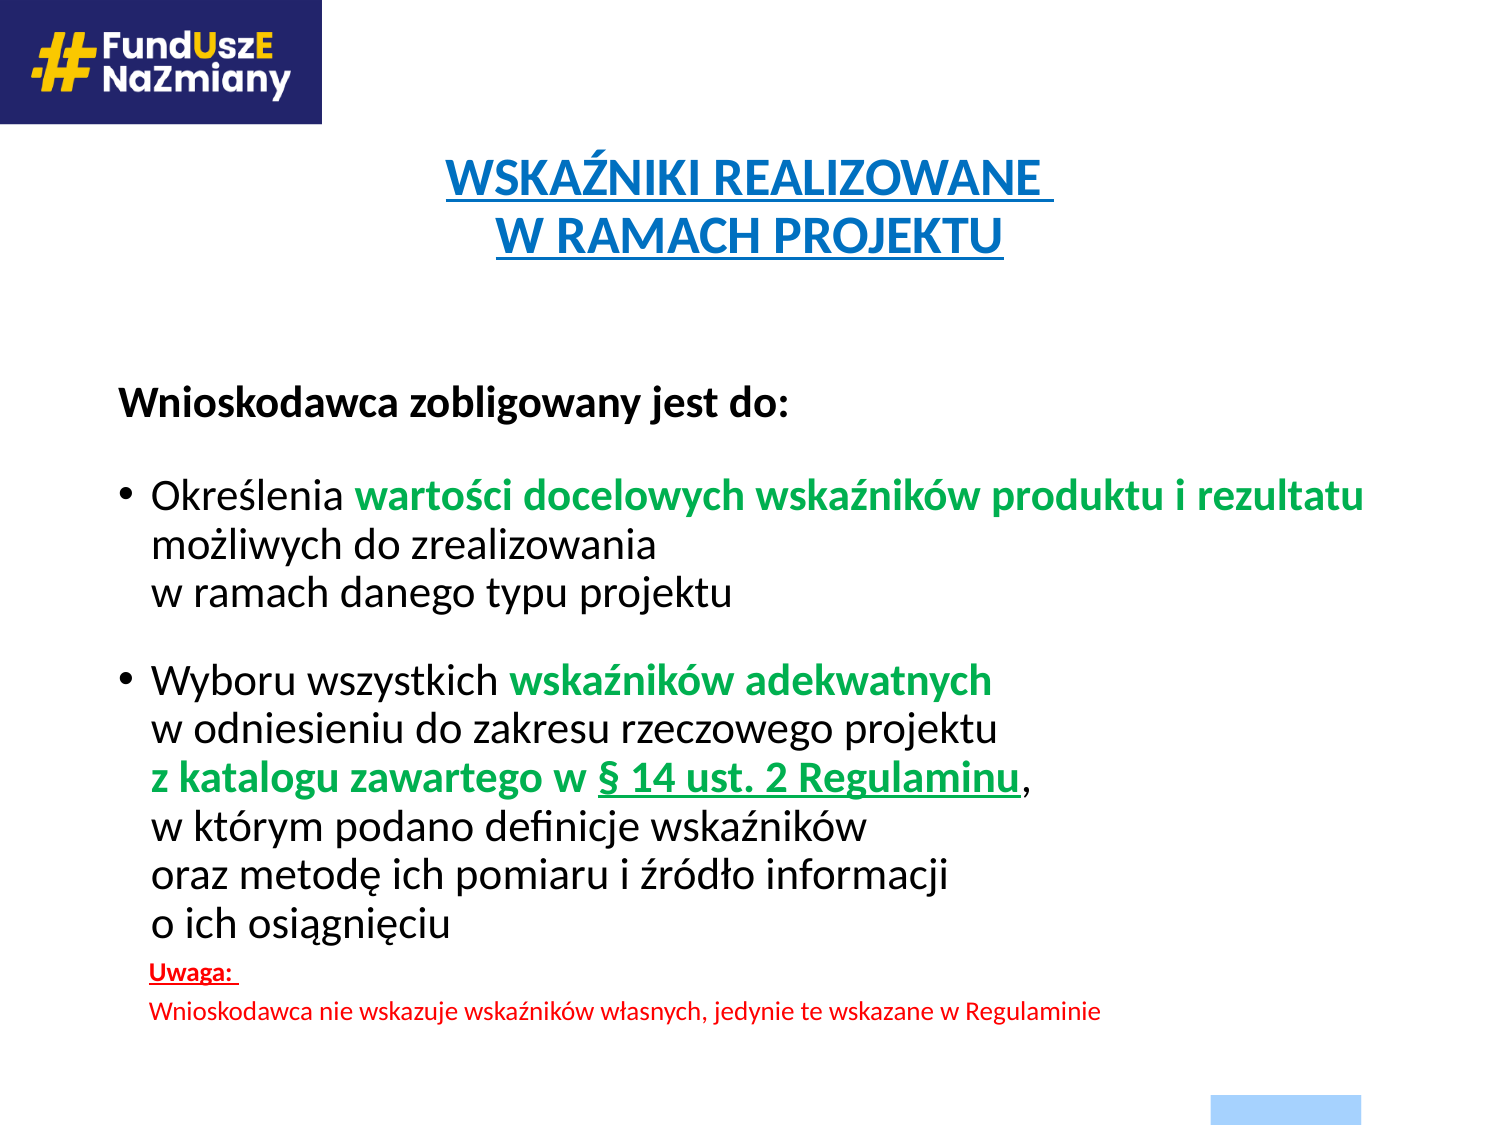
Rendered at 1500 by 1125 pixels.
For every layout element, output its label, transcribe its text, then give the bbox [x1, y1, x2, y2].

picture [0, 0, 1500, 1125]
title WSKAŹNIKI REALIZOWANE W RAMACH PROJEKTU [103, 139, 1397, 319]
list Wnioskodawca zobligowany jest do: Określenia wartości docelowych wskaźników produktu i rezultatu możliwych do zrealizowania w ramach danego typu projektu Wyboru wszystkich wskaźników adekwatnych w odniesieniu do zakresu rzeczowego projektu z katalogu zawartego w § 14 ust. 2 Regulaminu, w którym podano definicje wskaźników oraz metodę ich pomiaru i źródło informacji o ich osiągnięciu Uwaga: Wnioskodawca nie wskazuje wskaźników własnych, jedynie te wskazane w Regulaminie [103, 337, 1397, 1048]
